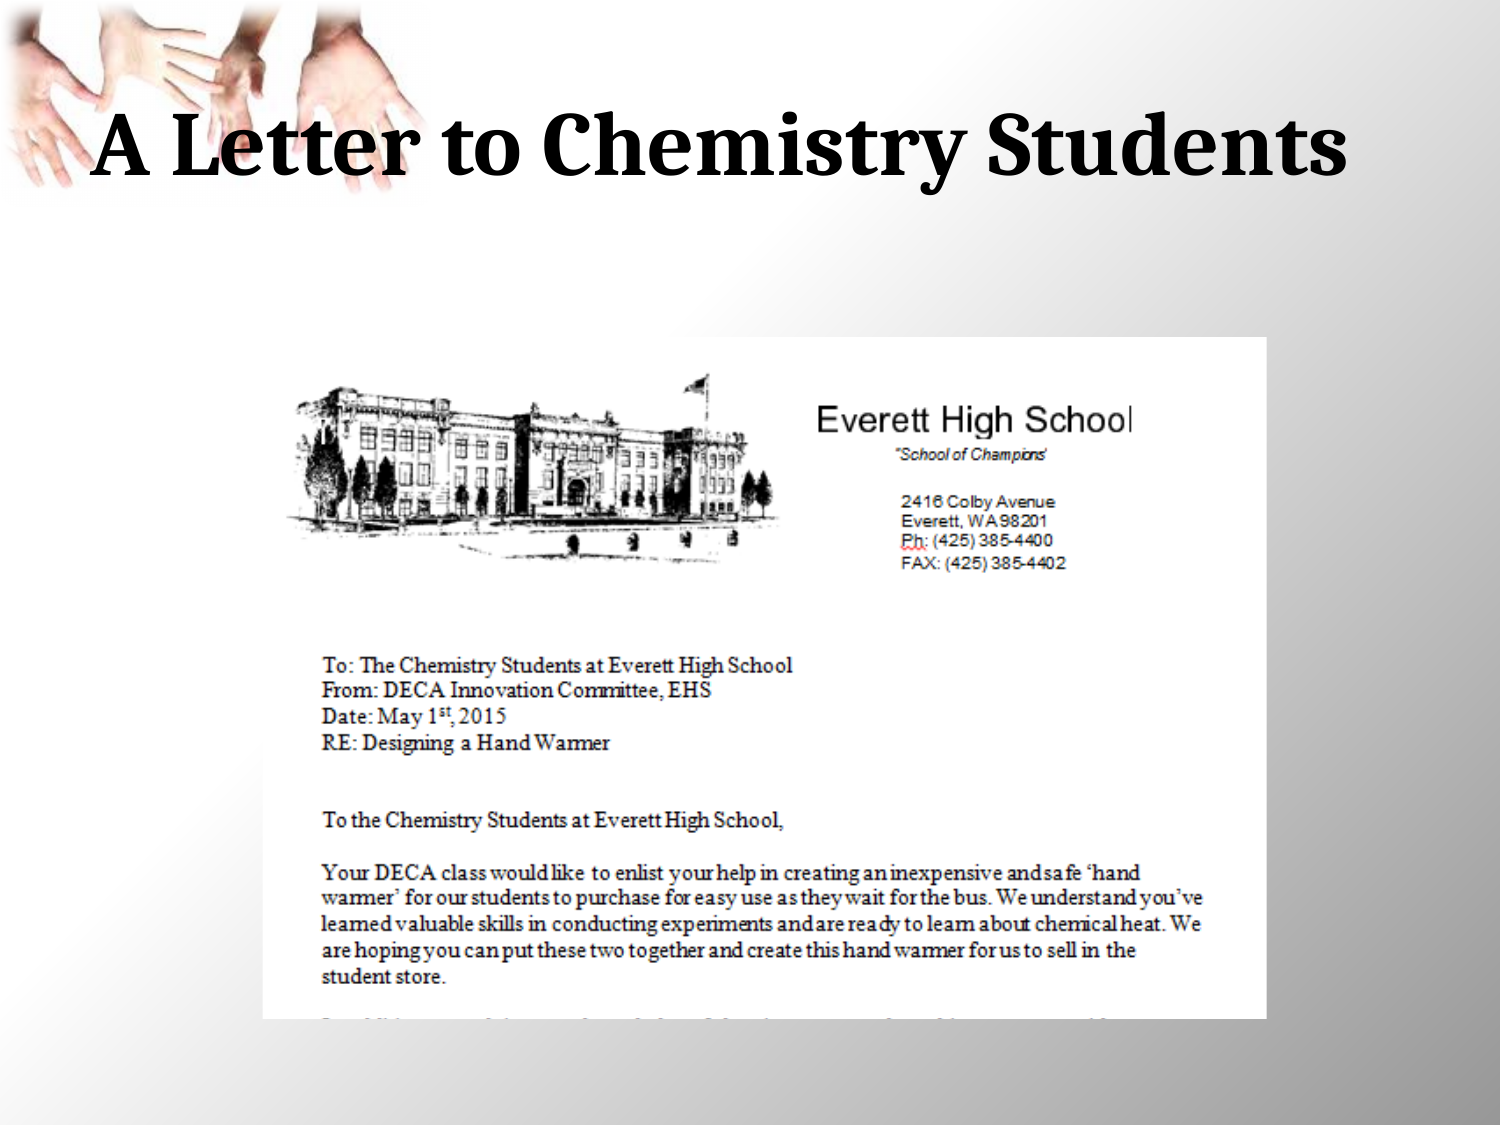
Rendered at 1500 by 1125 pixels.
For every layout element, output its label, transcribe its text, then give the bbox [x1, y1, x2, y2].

title A Letter to Chemistry Students [75, 45, 1425, 233]
picture [29, 29, 404, 179]
picture [262, 337, 1267, 1019]
